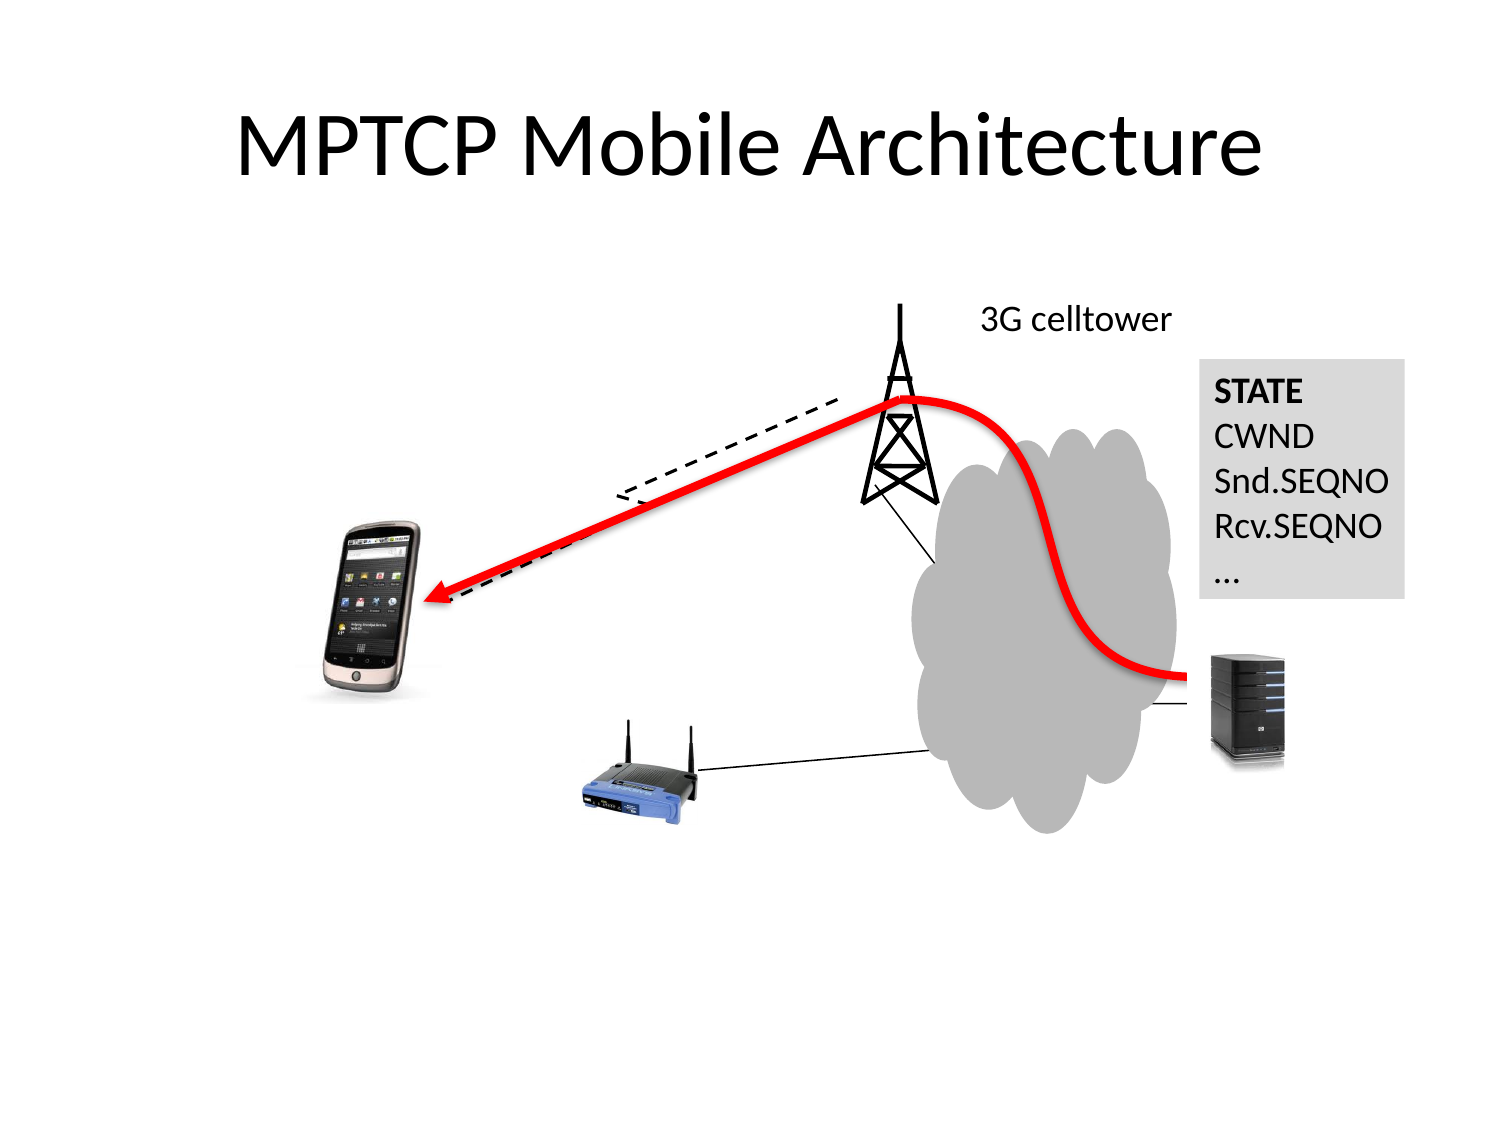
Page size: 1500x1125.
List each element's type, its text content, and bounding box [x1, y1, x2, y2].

picture [581, 719, 698, 825]
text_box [910, 388, 1189, 688]
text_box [423, 399, 901, 602]
text_box STATE CWND Snd.SEQNO Rcv.SEQNO … [1199, 359, 1405, 599]
title MPTCP Mobile Architecture [75, 45, 1425, 233]
picture [1187, 649, 1312, 774]
text_box 3G celltower [964, 286, 1188, 347]
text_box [701, 746, 967, 773]
picture [295, 512, 442, 704]
text_box [918, 697, 1158, 834]
